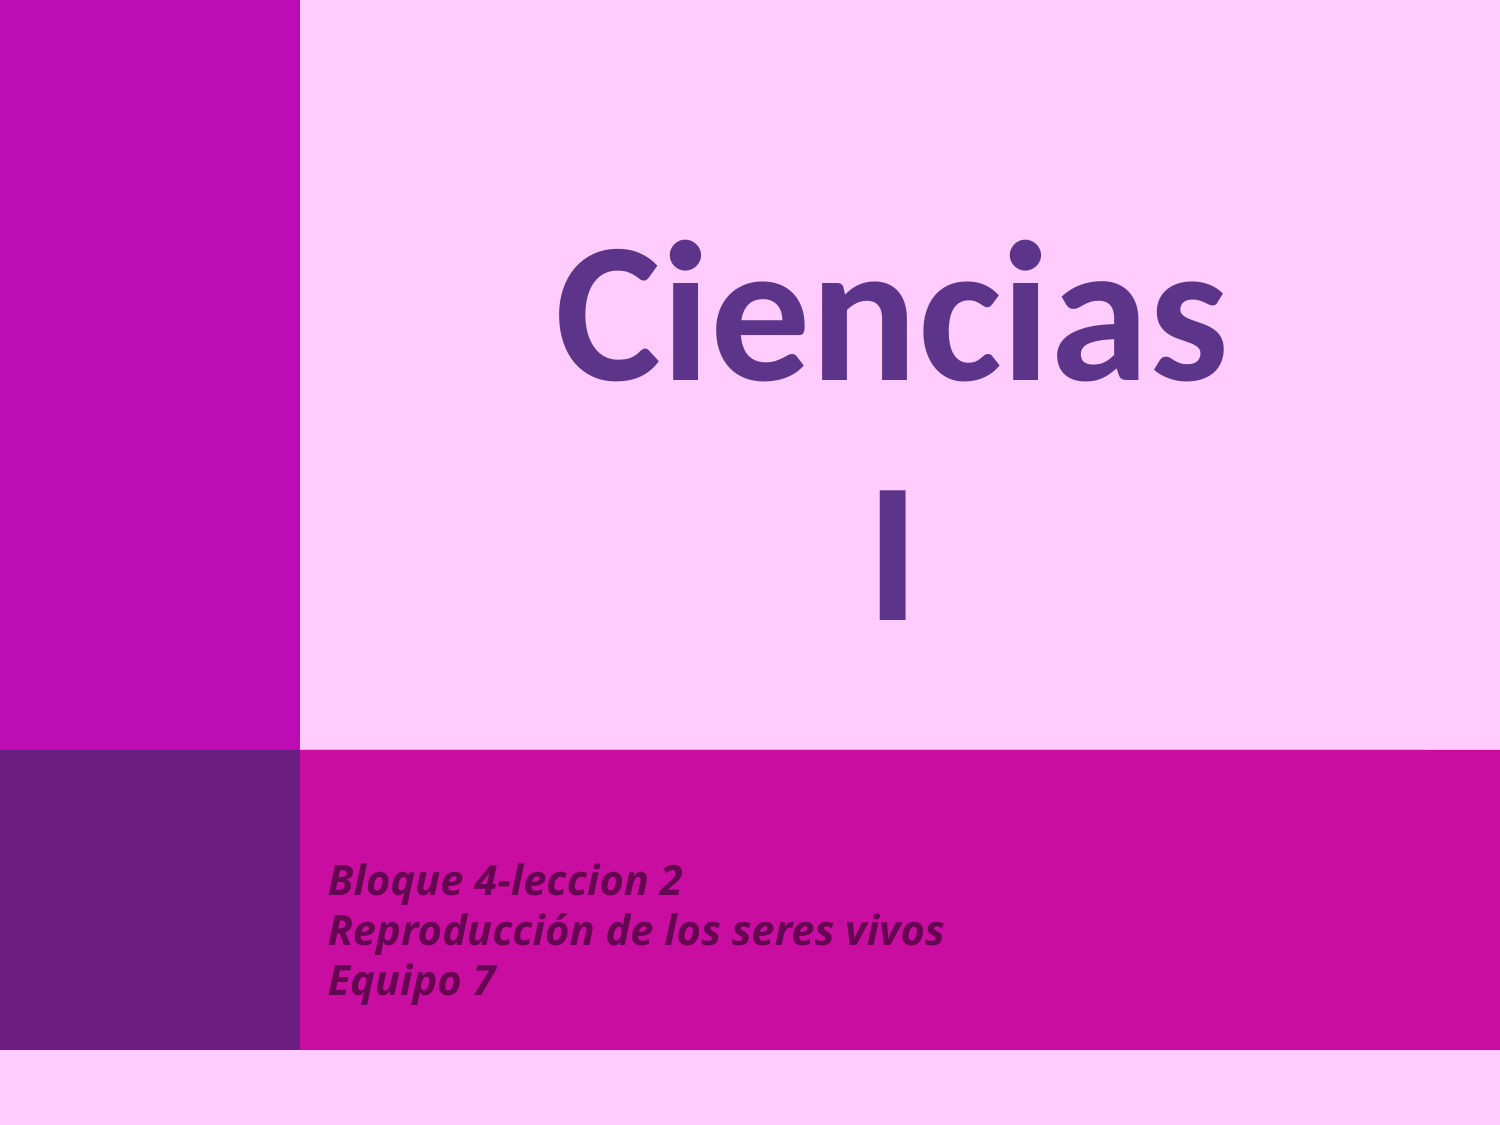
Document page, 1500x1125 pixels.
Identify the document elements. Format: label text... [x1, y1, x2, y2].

text_box Ciencias I [515, 172, 1270, 668]
subtitle Bloque 4-leccion 2 Reproducción de los seres vivos Equipo 7 [312, 846, 1391, 1038]
